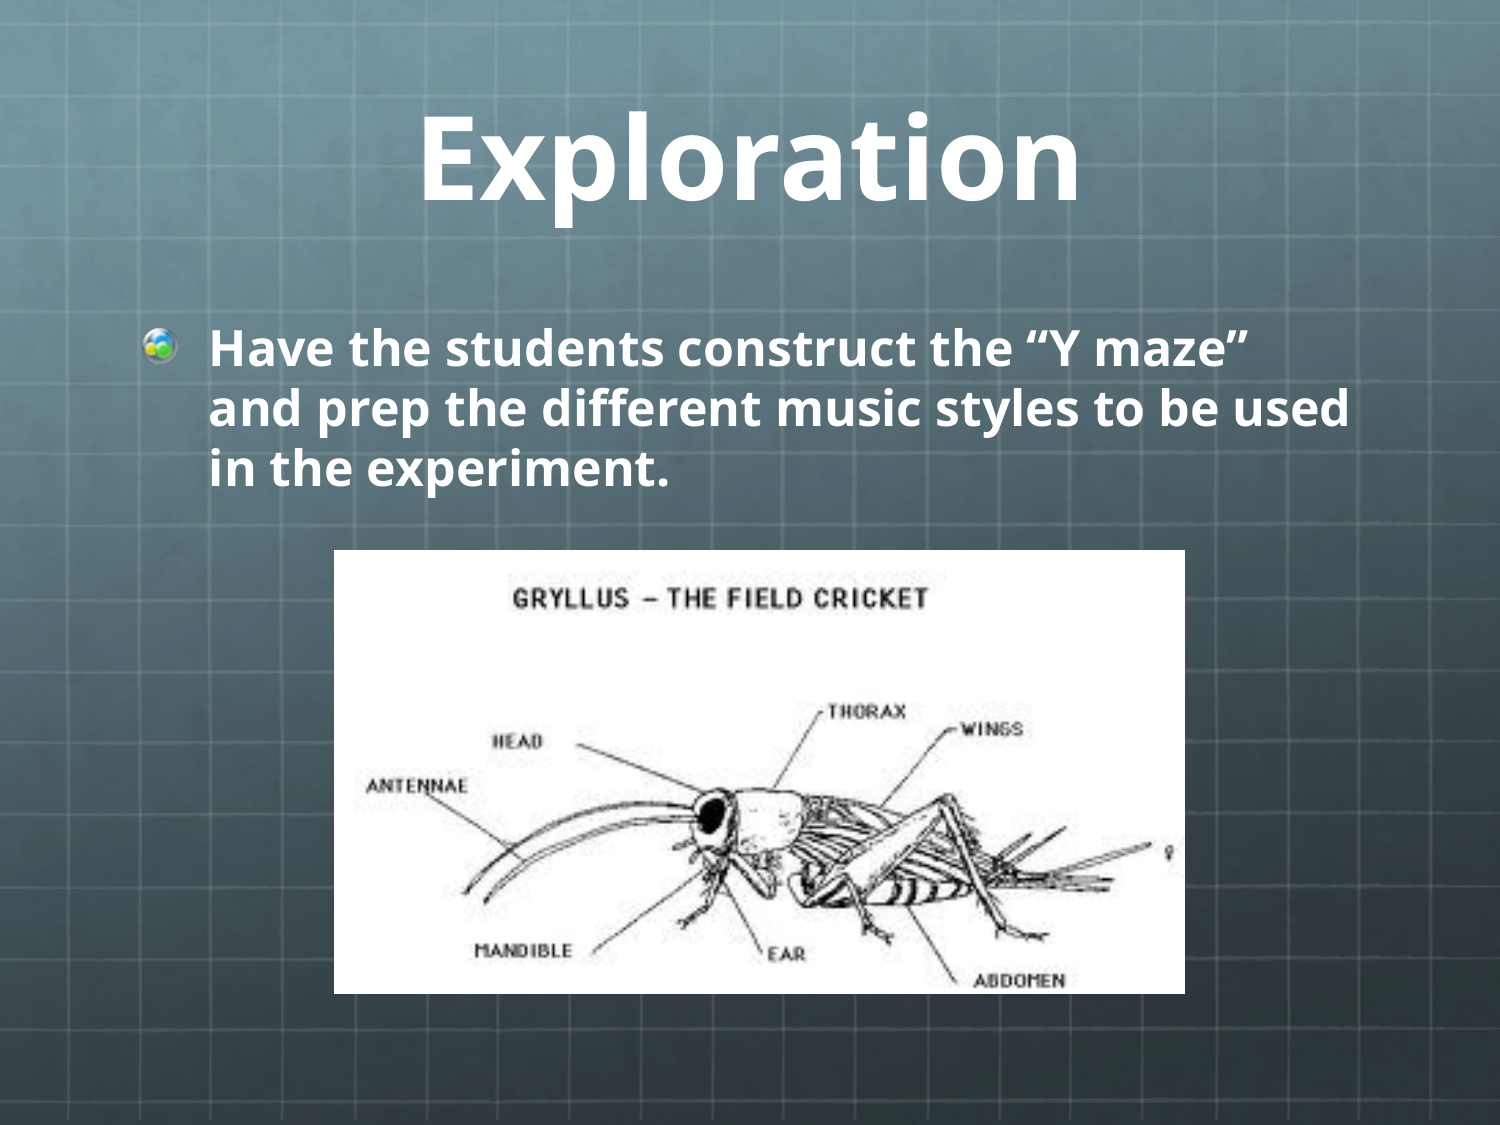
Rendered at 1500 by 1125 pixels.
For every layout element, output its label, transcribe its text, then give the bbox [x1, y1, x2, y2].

list Have the students construct the “Y maze” and prep the different music styles to be used in the experiment. [127, 308, 1372, 958]
title Exploration [127, 17, 1372, 289]
picture [0, 0, 1500, 1125]
